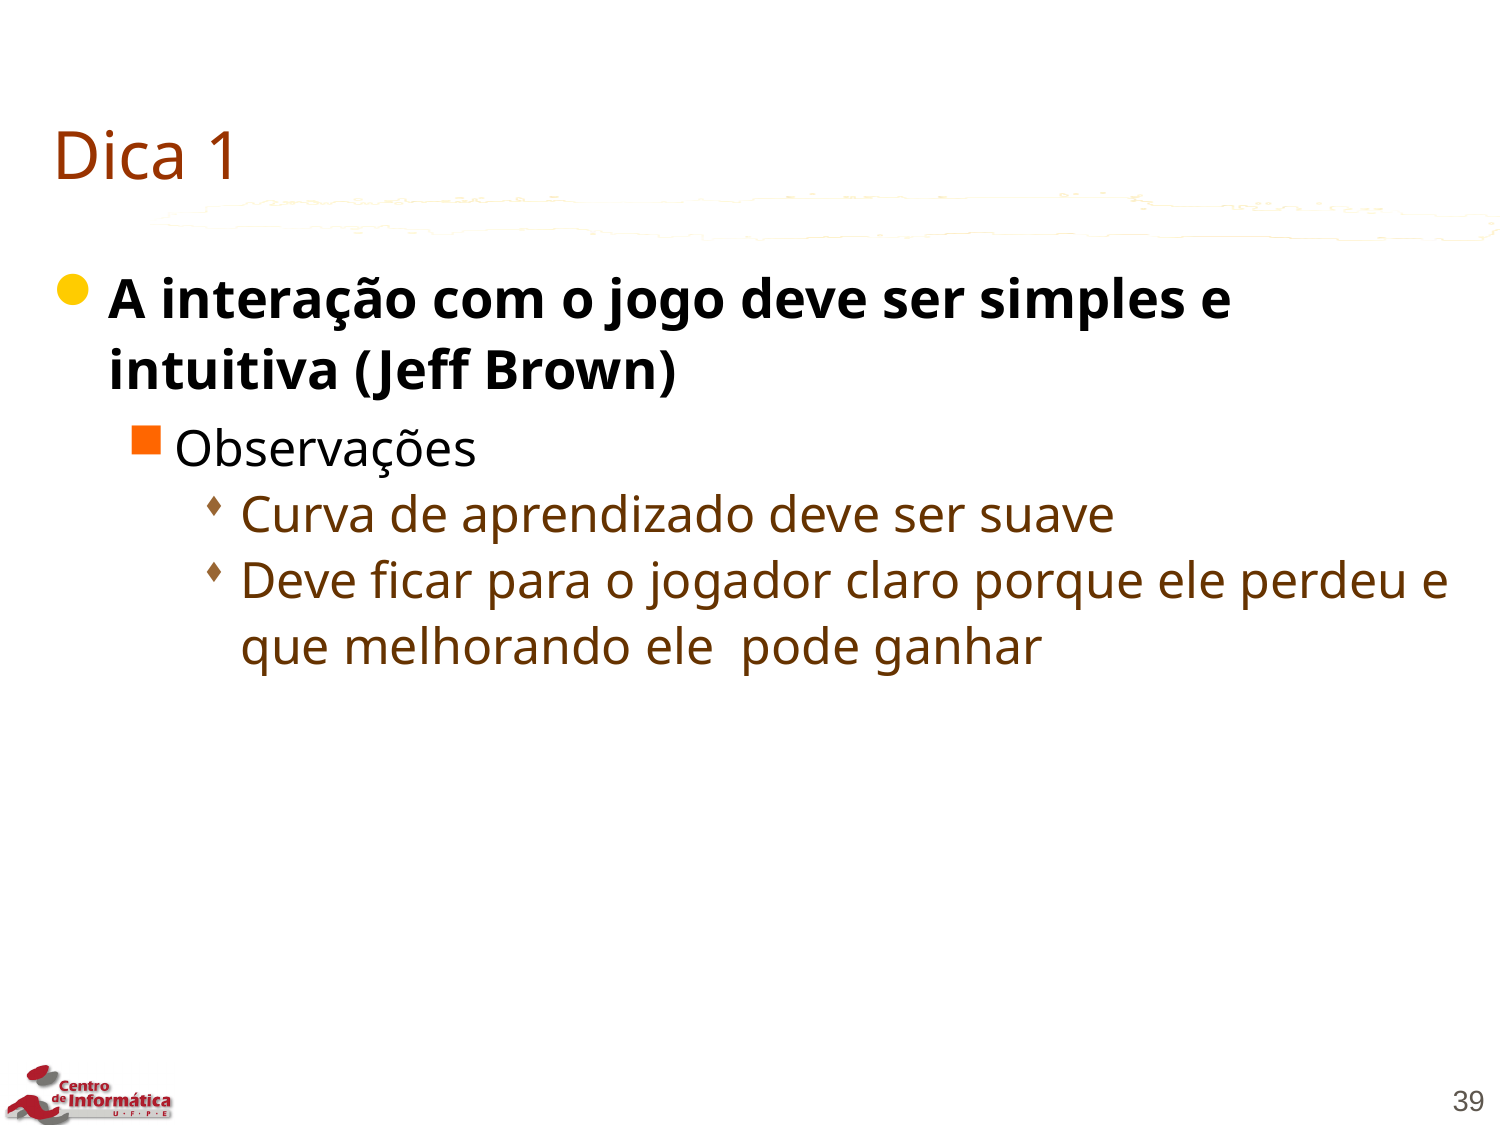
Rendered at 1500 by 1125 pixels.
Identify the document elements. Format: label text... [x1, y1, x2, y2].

slide_number 39 [1187, 1049, 1500, 1125]
picture [0, 1062, 175, 1125]
title Dica 1 [37, 12, 1434, 200]
list A interação com o jogo deve ser simples e intuitiva (Jeff Brown) Observações Curva de aprendizado deve ser suave Deve ficar para o jogador claro porque ele perdeu e que melhorando ele pode ganhar [37, 249, 1475, 1025]
